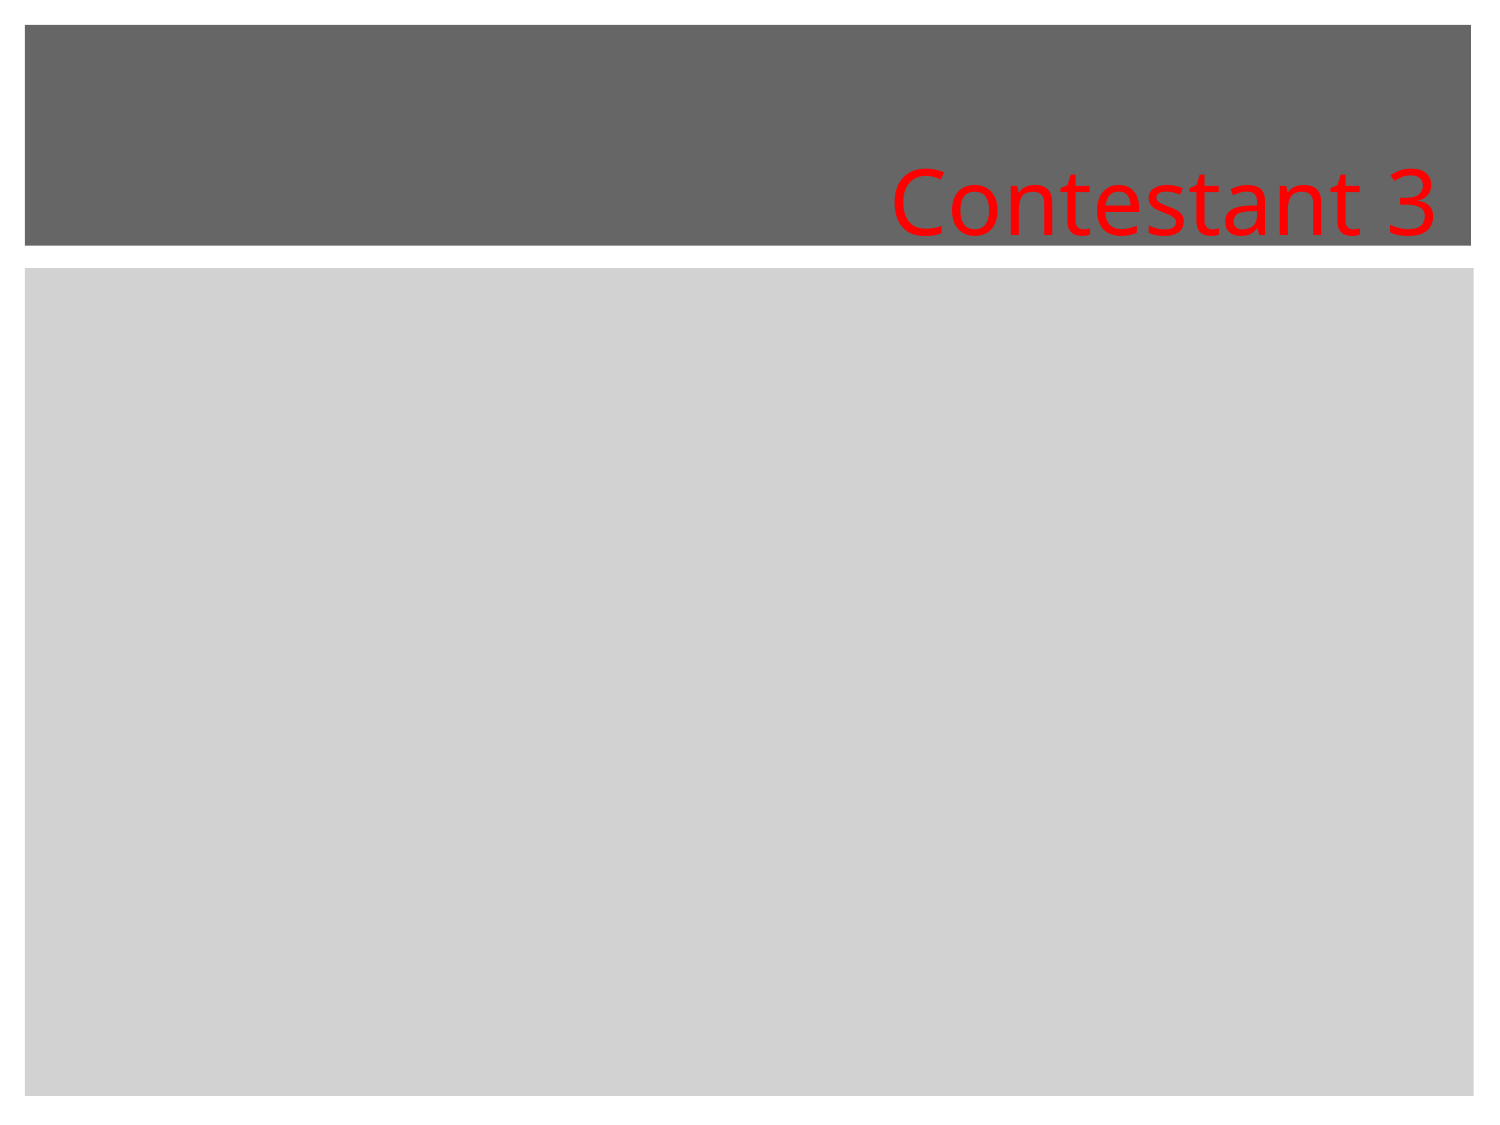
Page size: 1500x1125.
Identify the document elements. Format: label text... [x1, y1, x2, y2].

text_box Contestant 3 [875, 136, 1500, 261]
